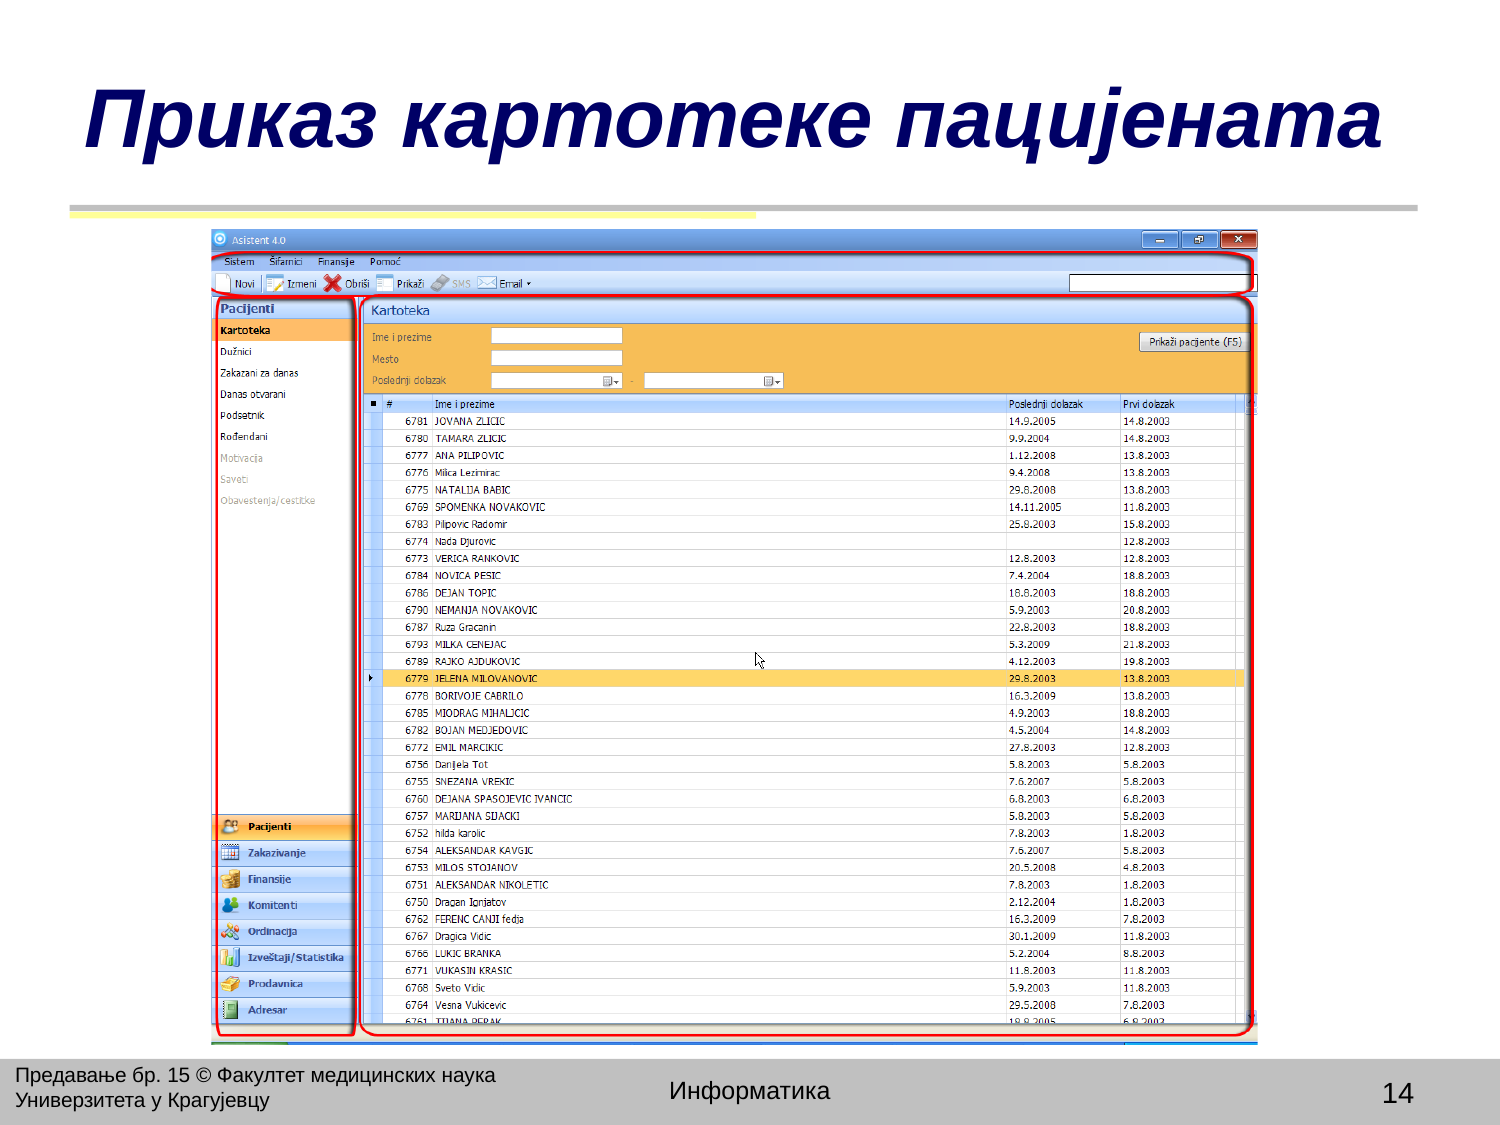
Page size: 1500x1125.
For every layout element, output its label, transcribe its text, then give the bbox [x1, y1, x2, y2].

slide_number Предавање бр. 15 © Факултет медицинских наука Универзитета у Крагујевцу [0, 1053, 634, 1108]
picture [211, 229, 1258, 1045]
footer Информатика [512, 1066, 988, 1125]
title Приказ картотеке пацијената [69, 19, 1426, 208]
slide_number 14 [1079, 1066, 1430, 1125]
